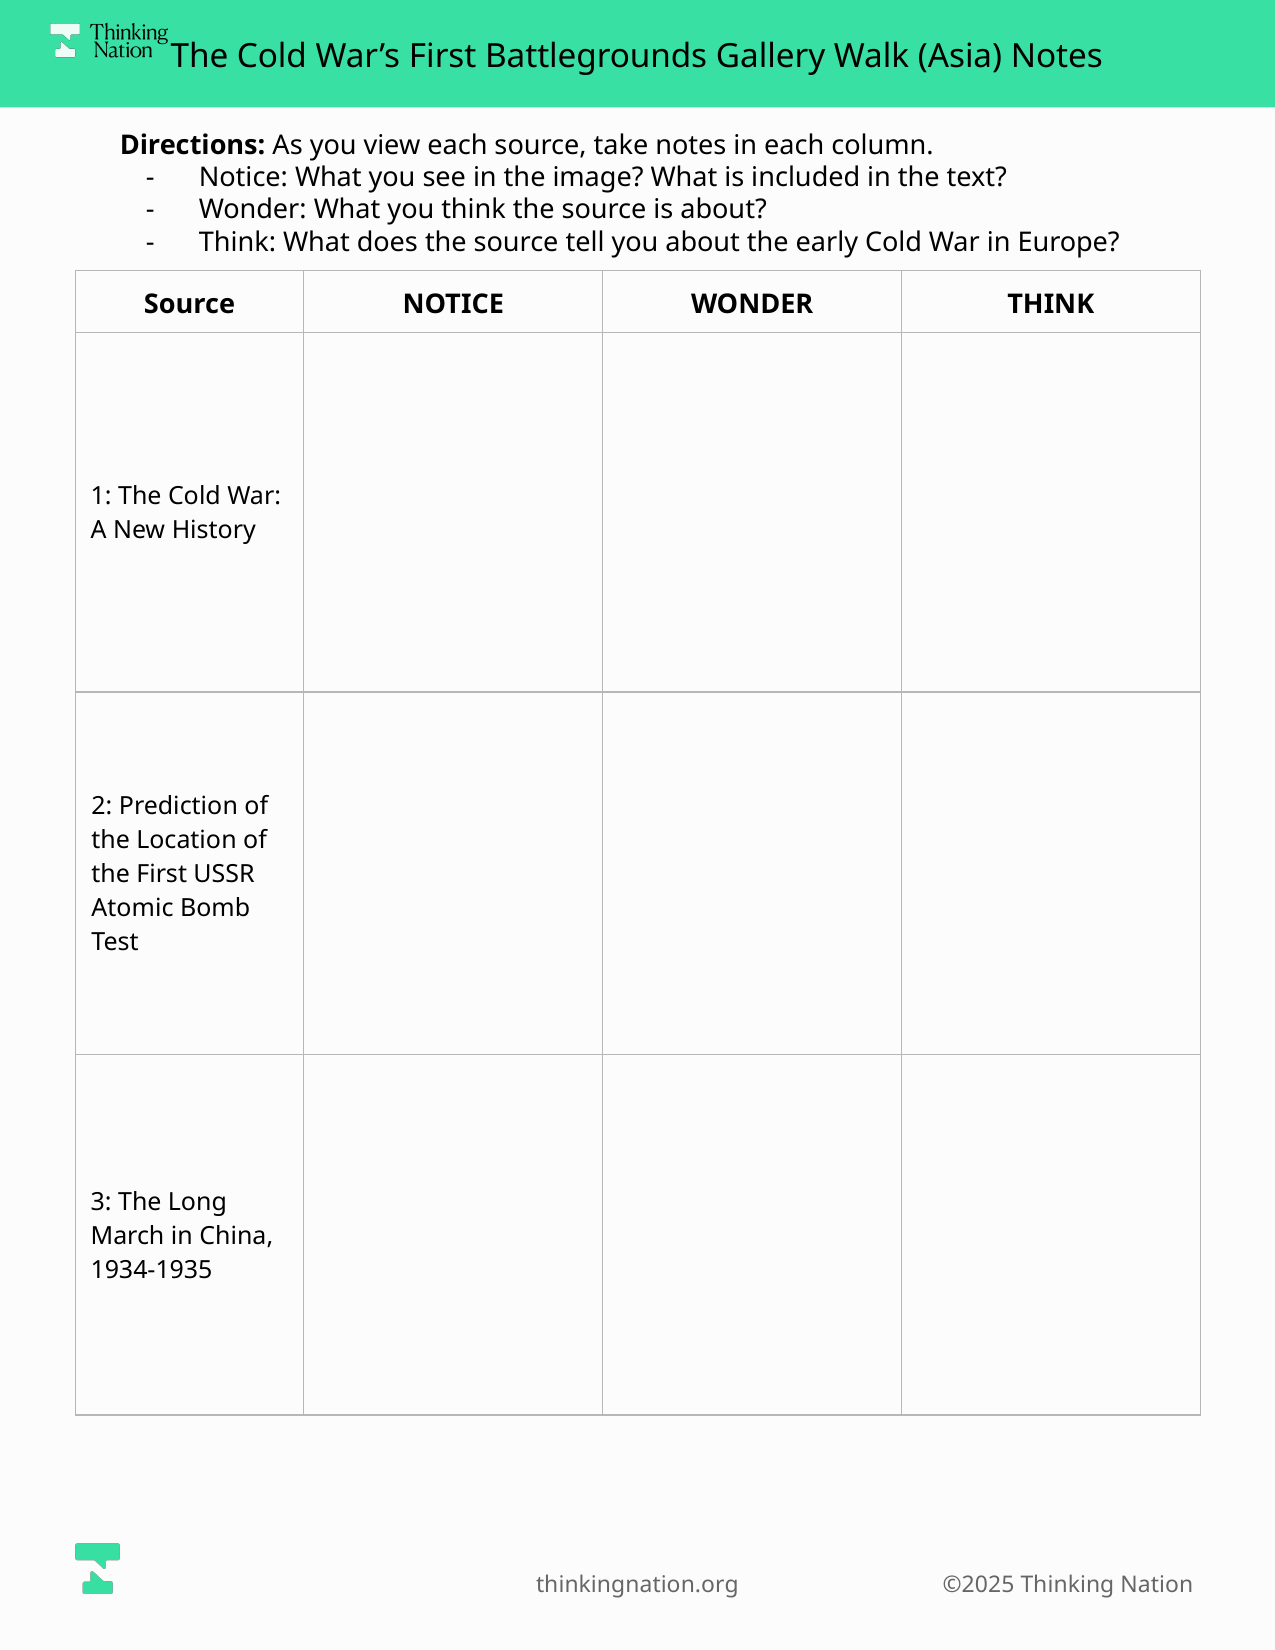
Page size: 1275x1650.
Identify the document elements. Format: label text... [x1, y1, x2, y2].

table_cell [603, 333, 901, 691]
table_header Source [76, 271, 303, 332]
table_cell [902, 1055, 1200, 1414]
table_cell [304, 333, 602, 691]
table_cell [603, 693, 901, 1054]
table_cell [902, 693, 1200, 1054]
text_box The Cold War’s First Battlegrounds Gallery Walk (Asia) Notes [0, 0, 1275, 108]
table_cell 1: The Cold War: A New History [76, 333, 303, 691]
table_cell [304, 1055, 602, 1414]
picture [36, 12, 172, 69]
text_box Directions: As you view each source, take notes in each column. Notice: What you see in the image? What is included in the text? Wonder: What you think the source is about? Think: What does the source tell you about the early Cold War in Europe? [104, 111, 1201, 270]
table_header NOTICE [304, 271, 602, 332]
table_header THINK [902, 271, 1200, 332]
table_cell 3: The Long March in China, 1934-1935 [76, 1055, 303, 1414]
table_cell 2: Prediction of the Location of the First USSR Atomic Bomb Test [76, 693, 303, 1054]
table_header WONDER [603, 271, 901, 332]
picture [62, 1533, 133, 1604]
text_box thinkingnation.org [486, 1553, 789, 1605]
text_box ©2025 Thinking Nation [907, 1553, 1210, 1605]
table_cell [304, 693, 602, 1054]
table_cell [603, 1055, 901, 1414]
table_cell [902, 333, 1200, 691]
